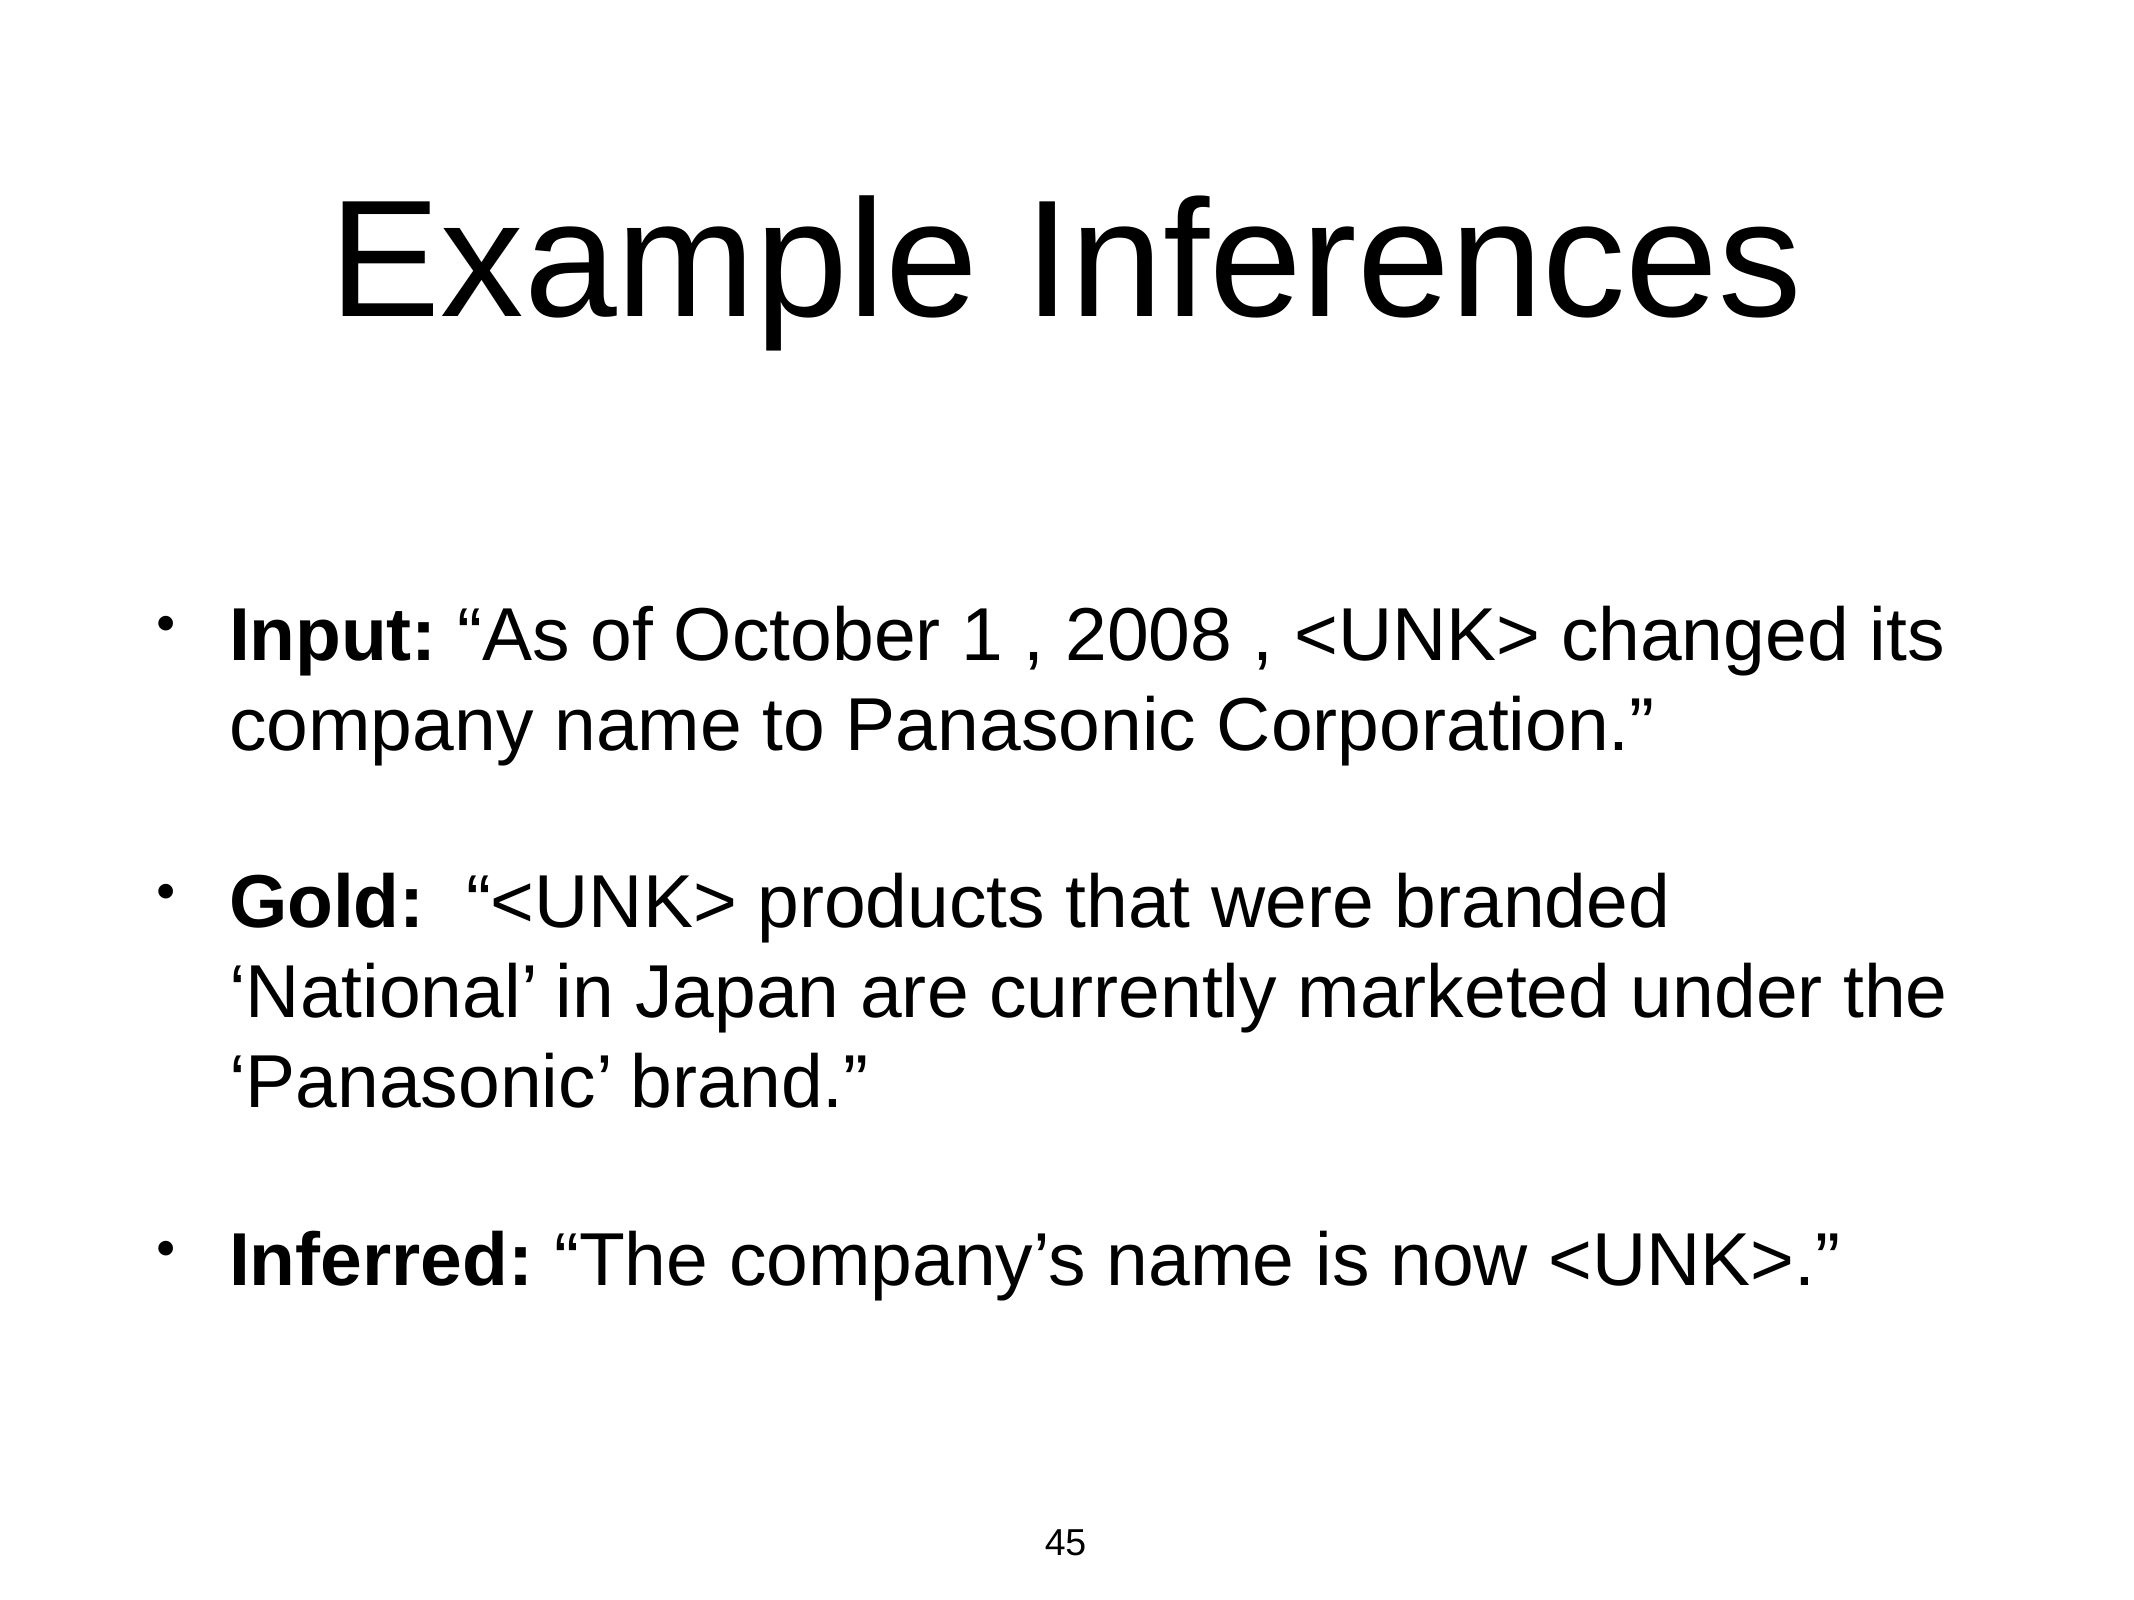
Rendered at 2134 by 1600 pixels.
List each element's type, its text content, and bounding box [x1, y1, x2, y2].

slide_number 45 [1041, 1517, 1090, 1564]
title Example Inferences [155, 72, 1978, 426]
list Input: “As of October 1 , 2008 , <UNK> changed its company name to Panasonic Corporation.” Gold: “<UNK> products that were branded ‘National’ in Japan are currently marketed under the ‘Panasonic’ brand.” Inferred: “The company’s name is now <UNK>.” [155, 426, 1978, 1459]
